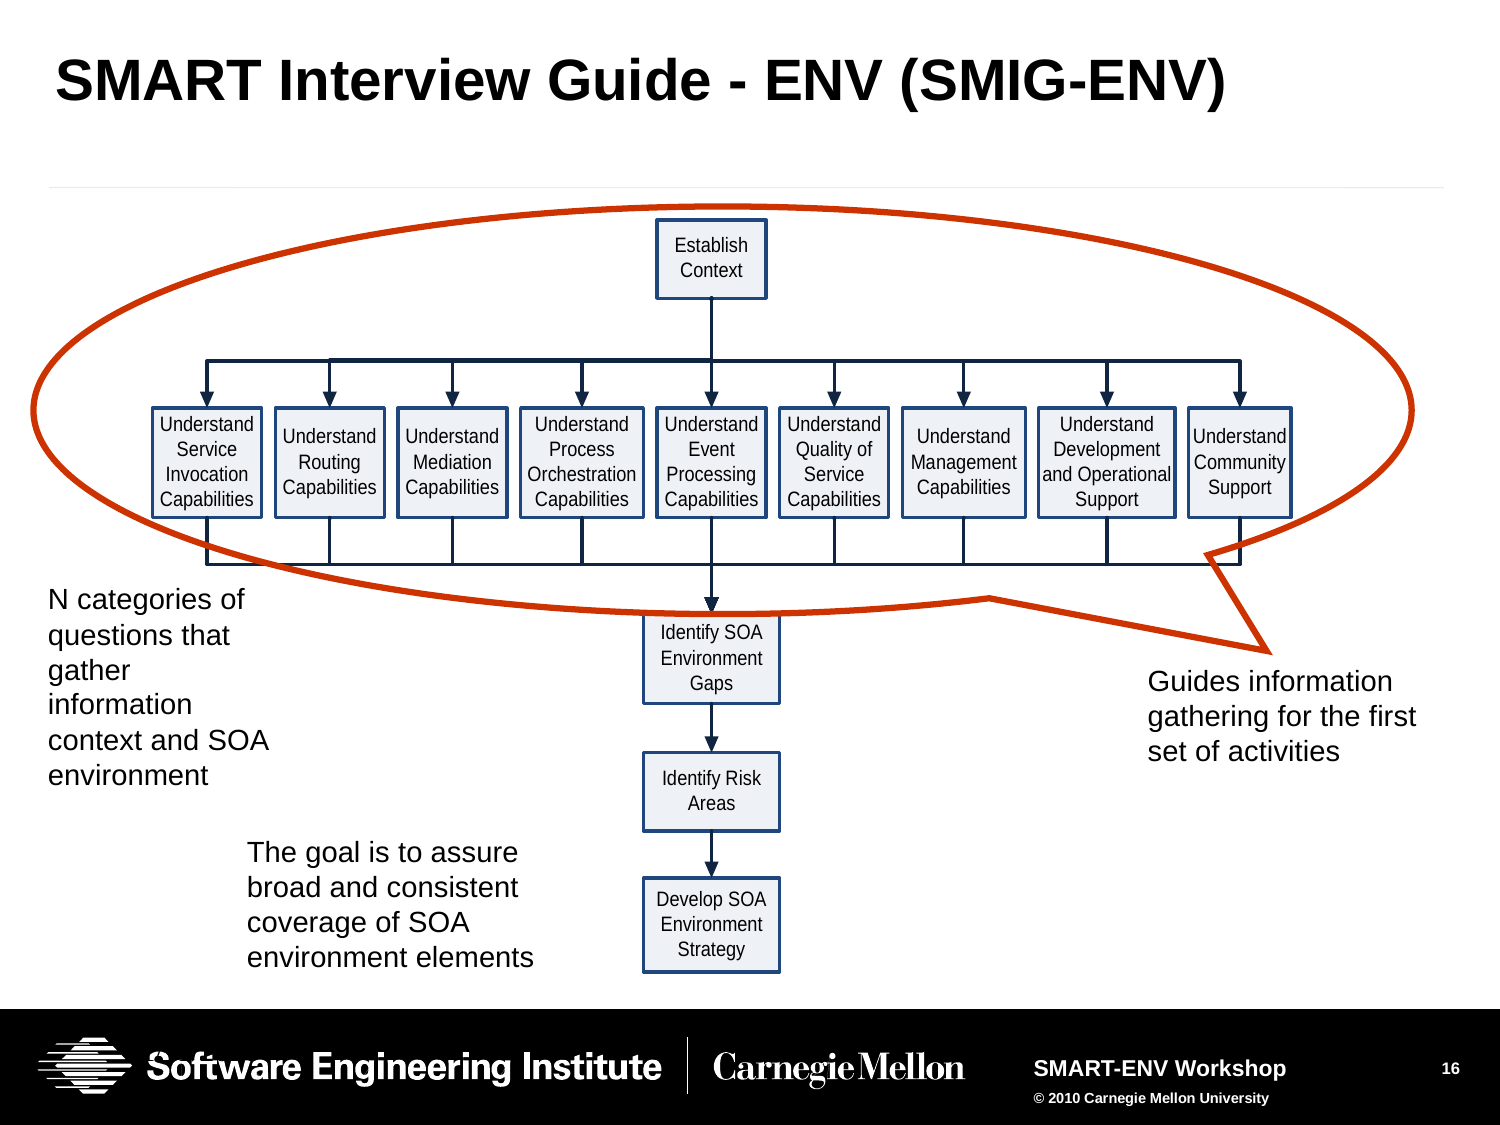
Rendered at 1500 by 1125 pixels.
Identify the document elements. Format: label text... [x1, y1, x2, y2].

picture [148, 215, 1295, 977]
title SMART Interview Guide - ENV (SMIG-ENV) [55, 49, 1451, 114]
text_box [1300, 299, 1412, 522]
text_box Guides information gathering for the first set of activities [1300, 655, 1443, 775]
text_box [536, 206, 909, 214]
text_box [33, 300, 143, 521]
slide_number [112, 1024, 426, 1101]
text_box N categories of questions that gather information context and SOA environment [33, 573, 143, 799]
